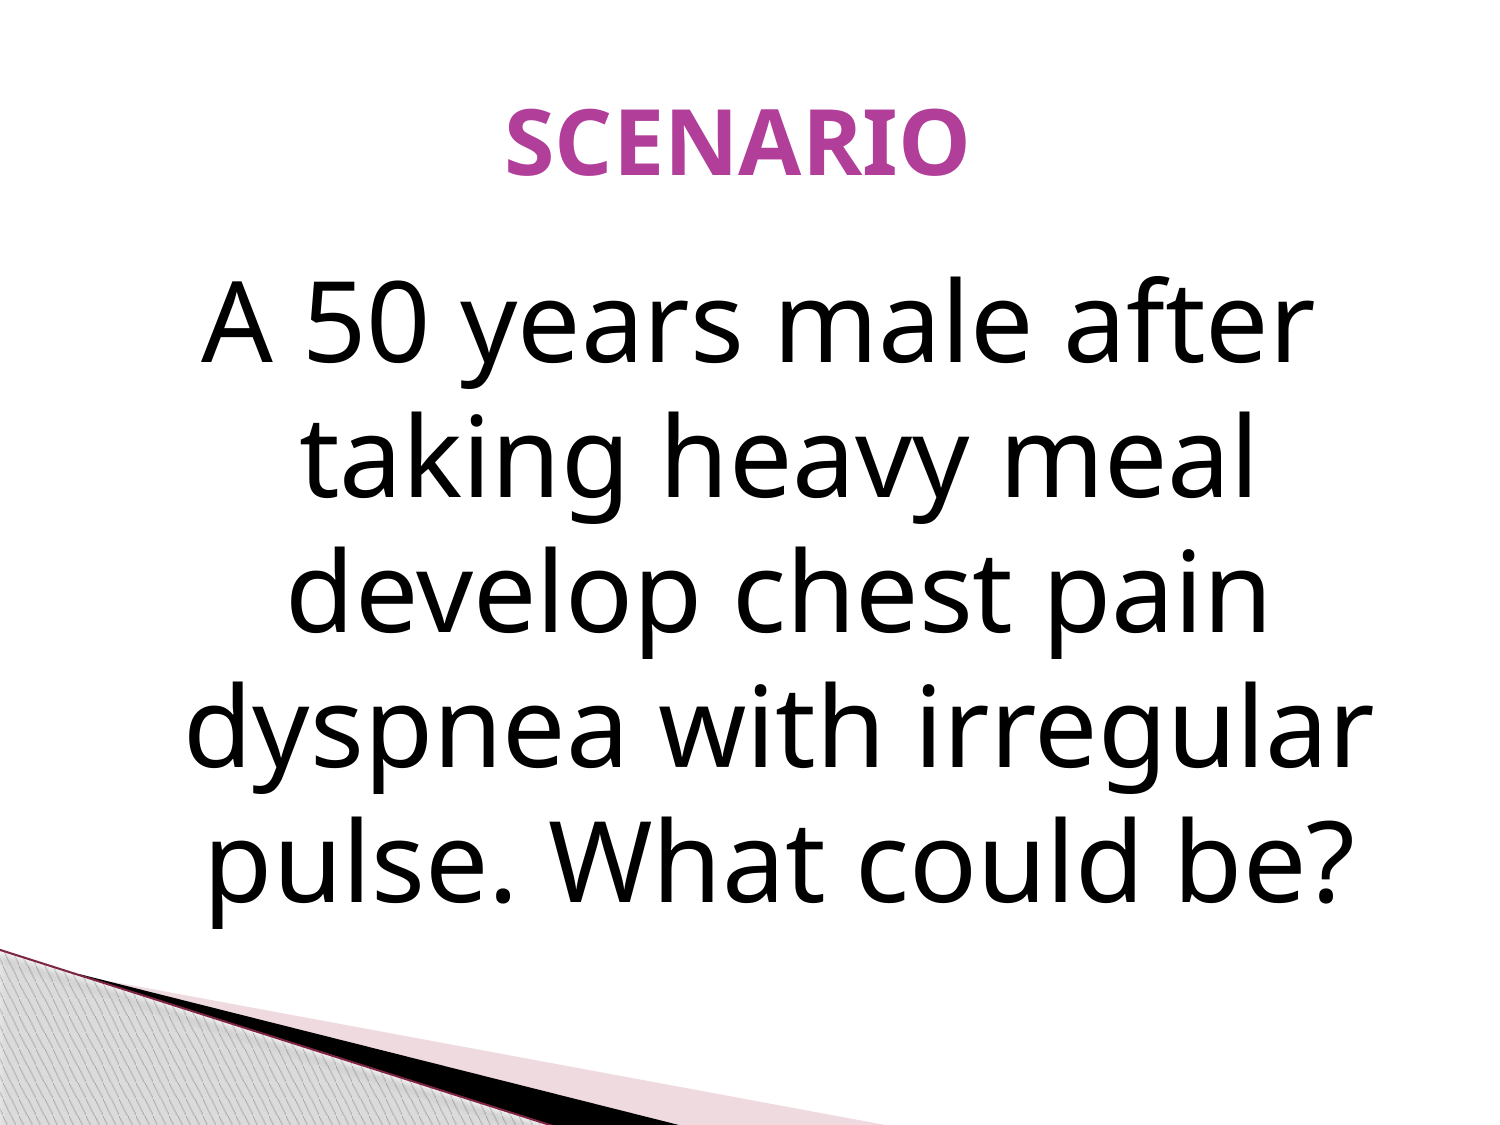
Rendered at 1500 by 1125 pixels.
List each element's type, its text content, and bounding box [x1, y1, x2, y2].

title SCENARIO [75, 45, 1425, 233]
list A 50 years male after taking heavy meal develop chest pain dyspnea with irregular pulse. What could be? [75, 243, 1425, 986]
